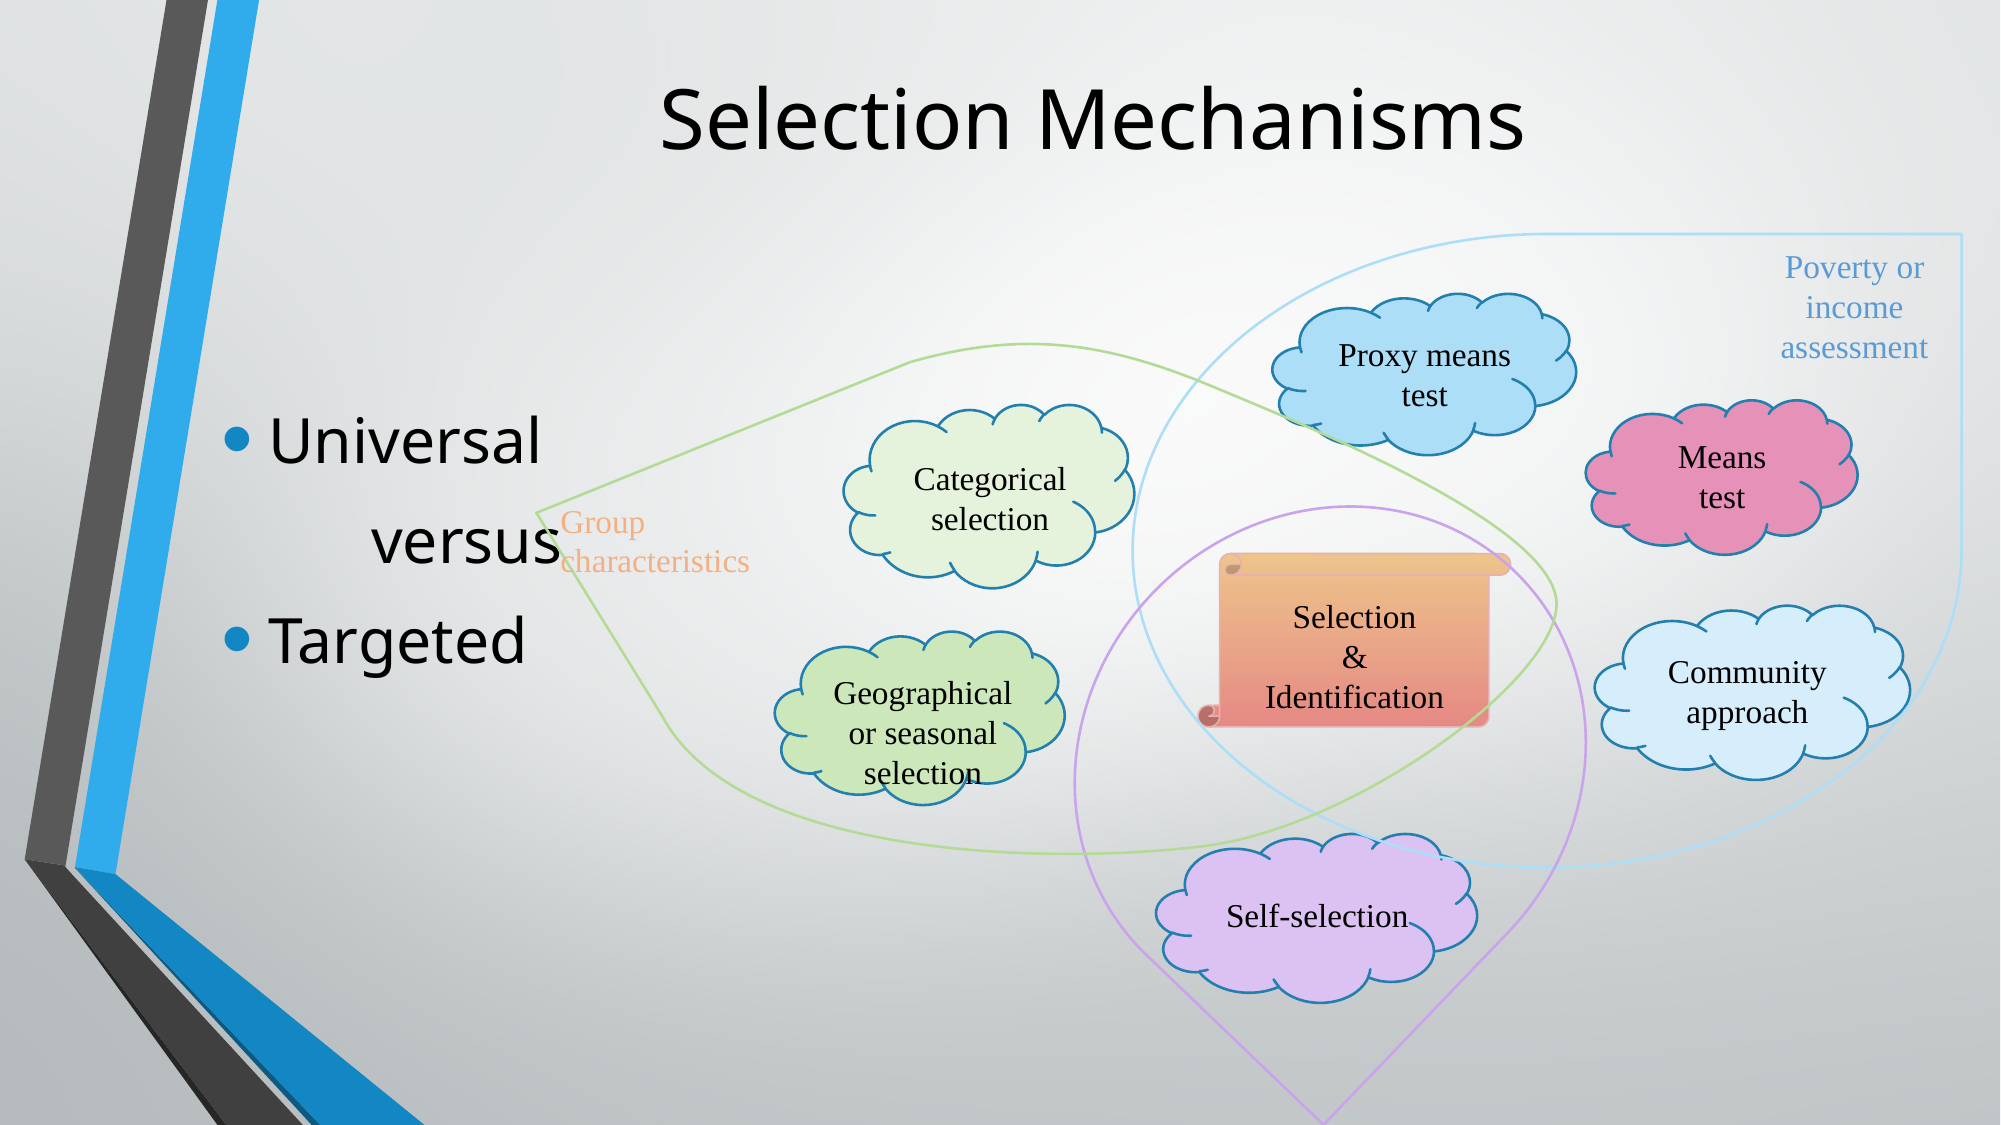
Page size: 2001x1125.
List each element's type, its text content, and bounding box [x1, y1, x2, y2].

list Universal versus Targeted [206, 290, 545, 951]
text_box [545, 233, 1964, 1029]
title Selection Mechanisms [271, 31, 1916, 201]
